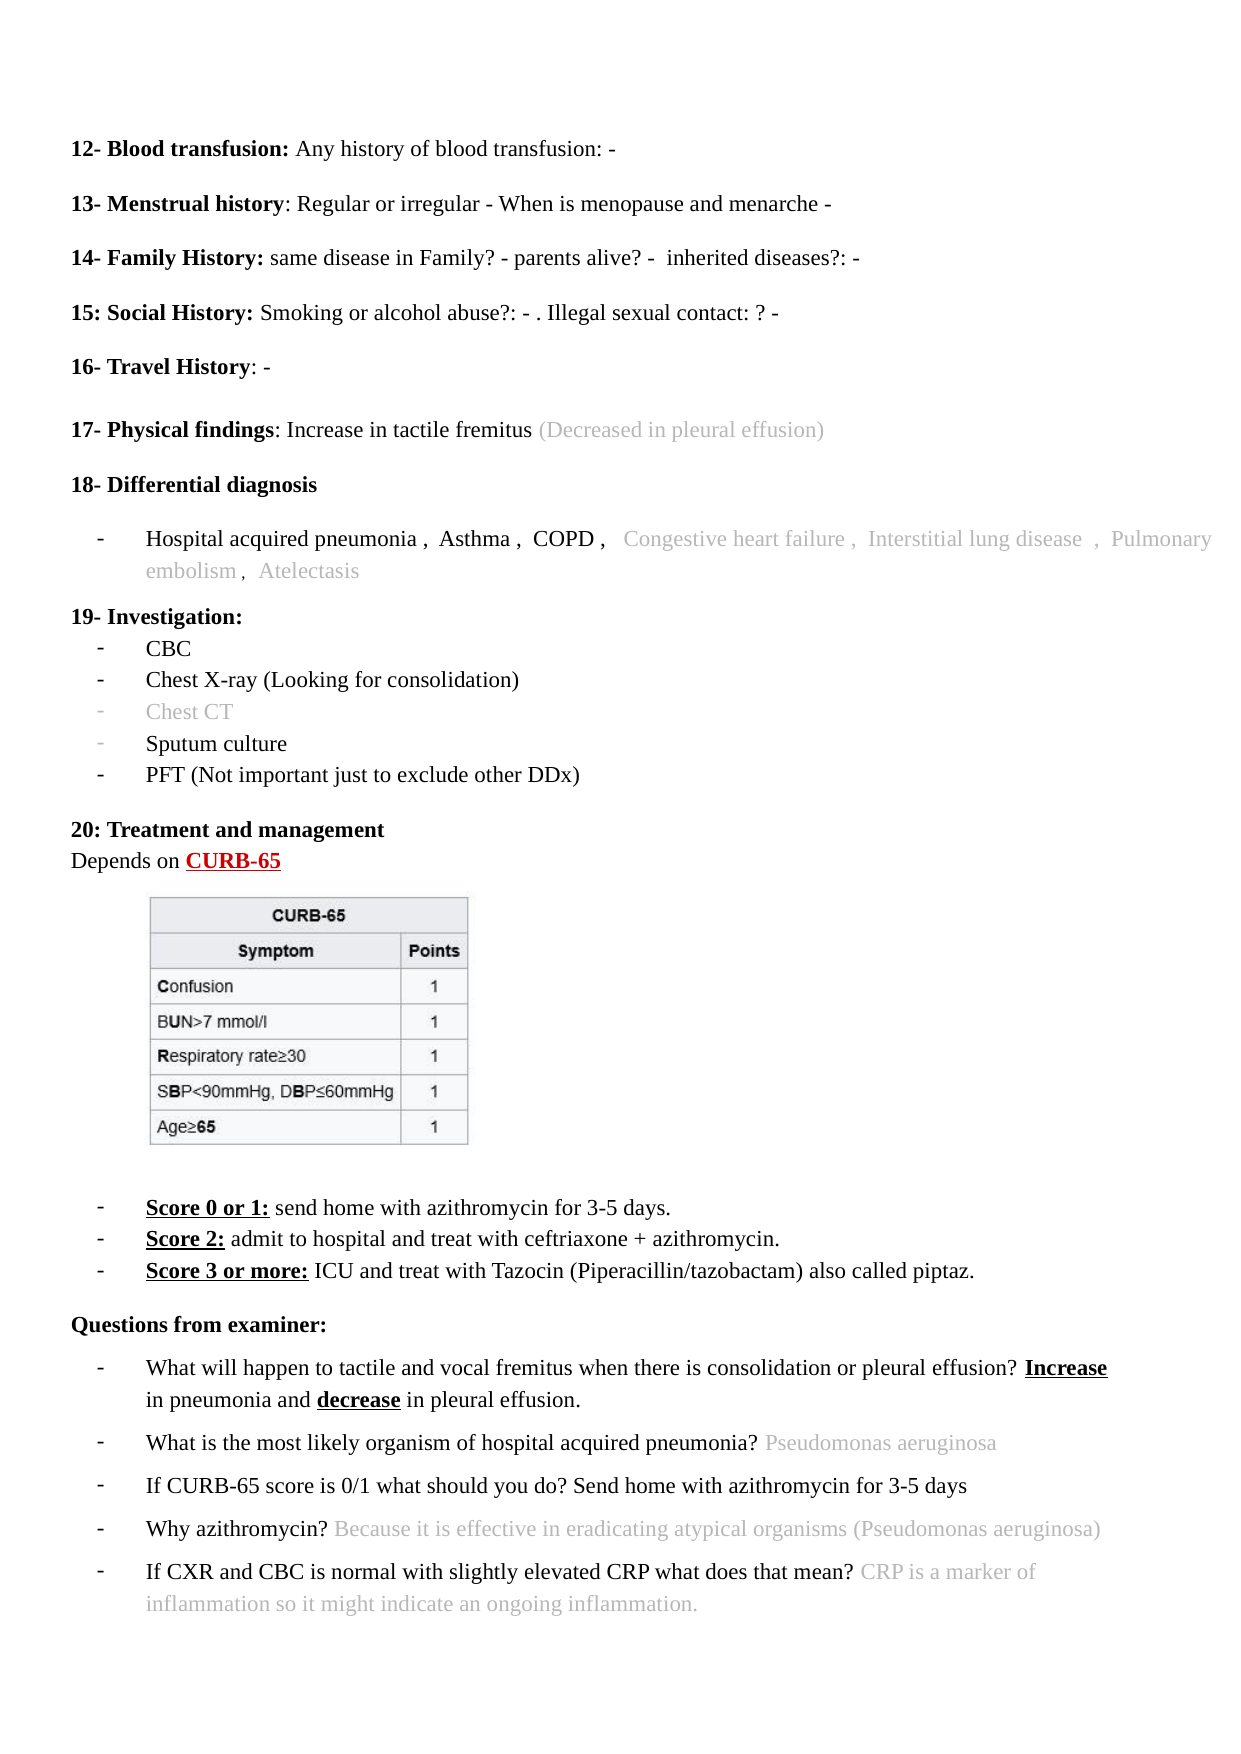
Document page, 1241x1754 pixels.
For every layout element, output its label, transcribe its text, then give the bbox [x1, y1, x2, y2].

text_box 19- Investigation: CBC Chest X-ray (Looking for consolidation) Chest CT Sputum culture PFT (Not important just to exclude other DDx) 20: Treatment and management Depends on CURB-65 Score 0 or 1: send home with azithromycin for 3-5 days. Score 2: admit to hospital and treat with ceftriaxone + azithromycin. Score 3 or more: ICU and treat with Tazocin (Piperacillin/tazobactam) also called piptaz. Questions from examiner: What will happen to tactile and vocal fremitus when there is consolidation or pleural effusion? Increase in pneumonia and decrease in pleural effusion. What is the most likely organism of hospital acquired pneumonia? Pseudomonas aeruginosa If CURB-65 score is 0/1 what should you do? Send home with azithromycin for 3-5 days Why azithromycin? Because it is effective in eradicating atypical organisms (Pseudomonas aeruginosa) If CXR and CBC is normal with slightly elevated CRP what does that mean? CRP is a marker of inflammation so it might indicate an ongoing inflammation. [55, 598, 1128, 1631]
text_box 12- Blood transfusion: Any history of blood transfusion: - 13- Menstrual history: Regular or irregular - When is menopause and menarche - 14- Family History: same disease in Family? - parents alive? - inherited diseases?: - 15: Social History: Smoking or alcohol abuse?: - . Illegal sexual contact: ? - 16- Travel History: - 17- Physical findings: Increase in tactile fremitus (Decreased in pleural effusion) 18- Differential diagnosis Hospital acquired pneumonia , Asthma , COPD , Congestive heart failure , Interstitial lung disease , Pulmonary embolism , Atelectasis [55, 114, 1241, 598]
picture [145, 891, 478, 1156]
